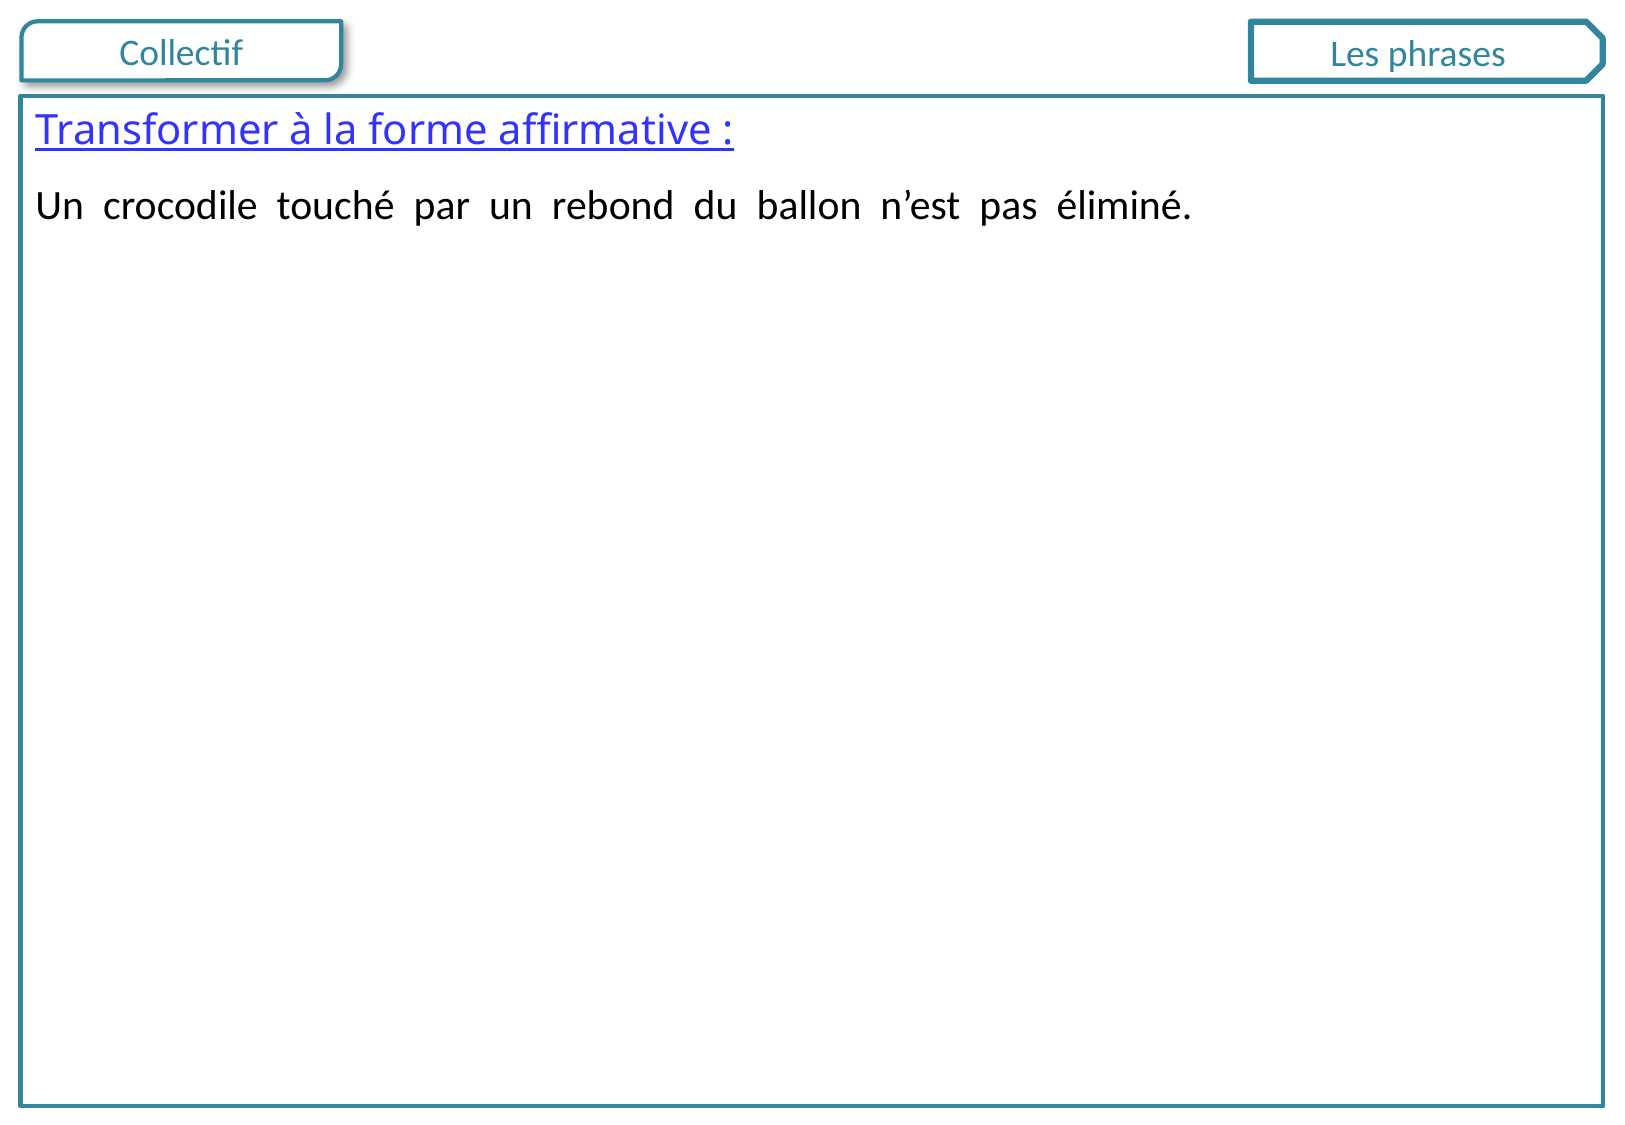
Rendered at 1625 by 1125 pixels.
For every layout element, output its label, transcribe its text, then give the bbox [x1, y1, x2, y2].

list Transformer à la forme affirmative : Un crocodile touché par un rebond du ballon n’est pas éliminé. [18, 94, 1605, 1108]
list Les phrases [1251, 21, 1585, 81]
